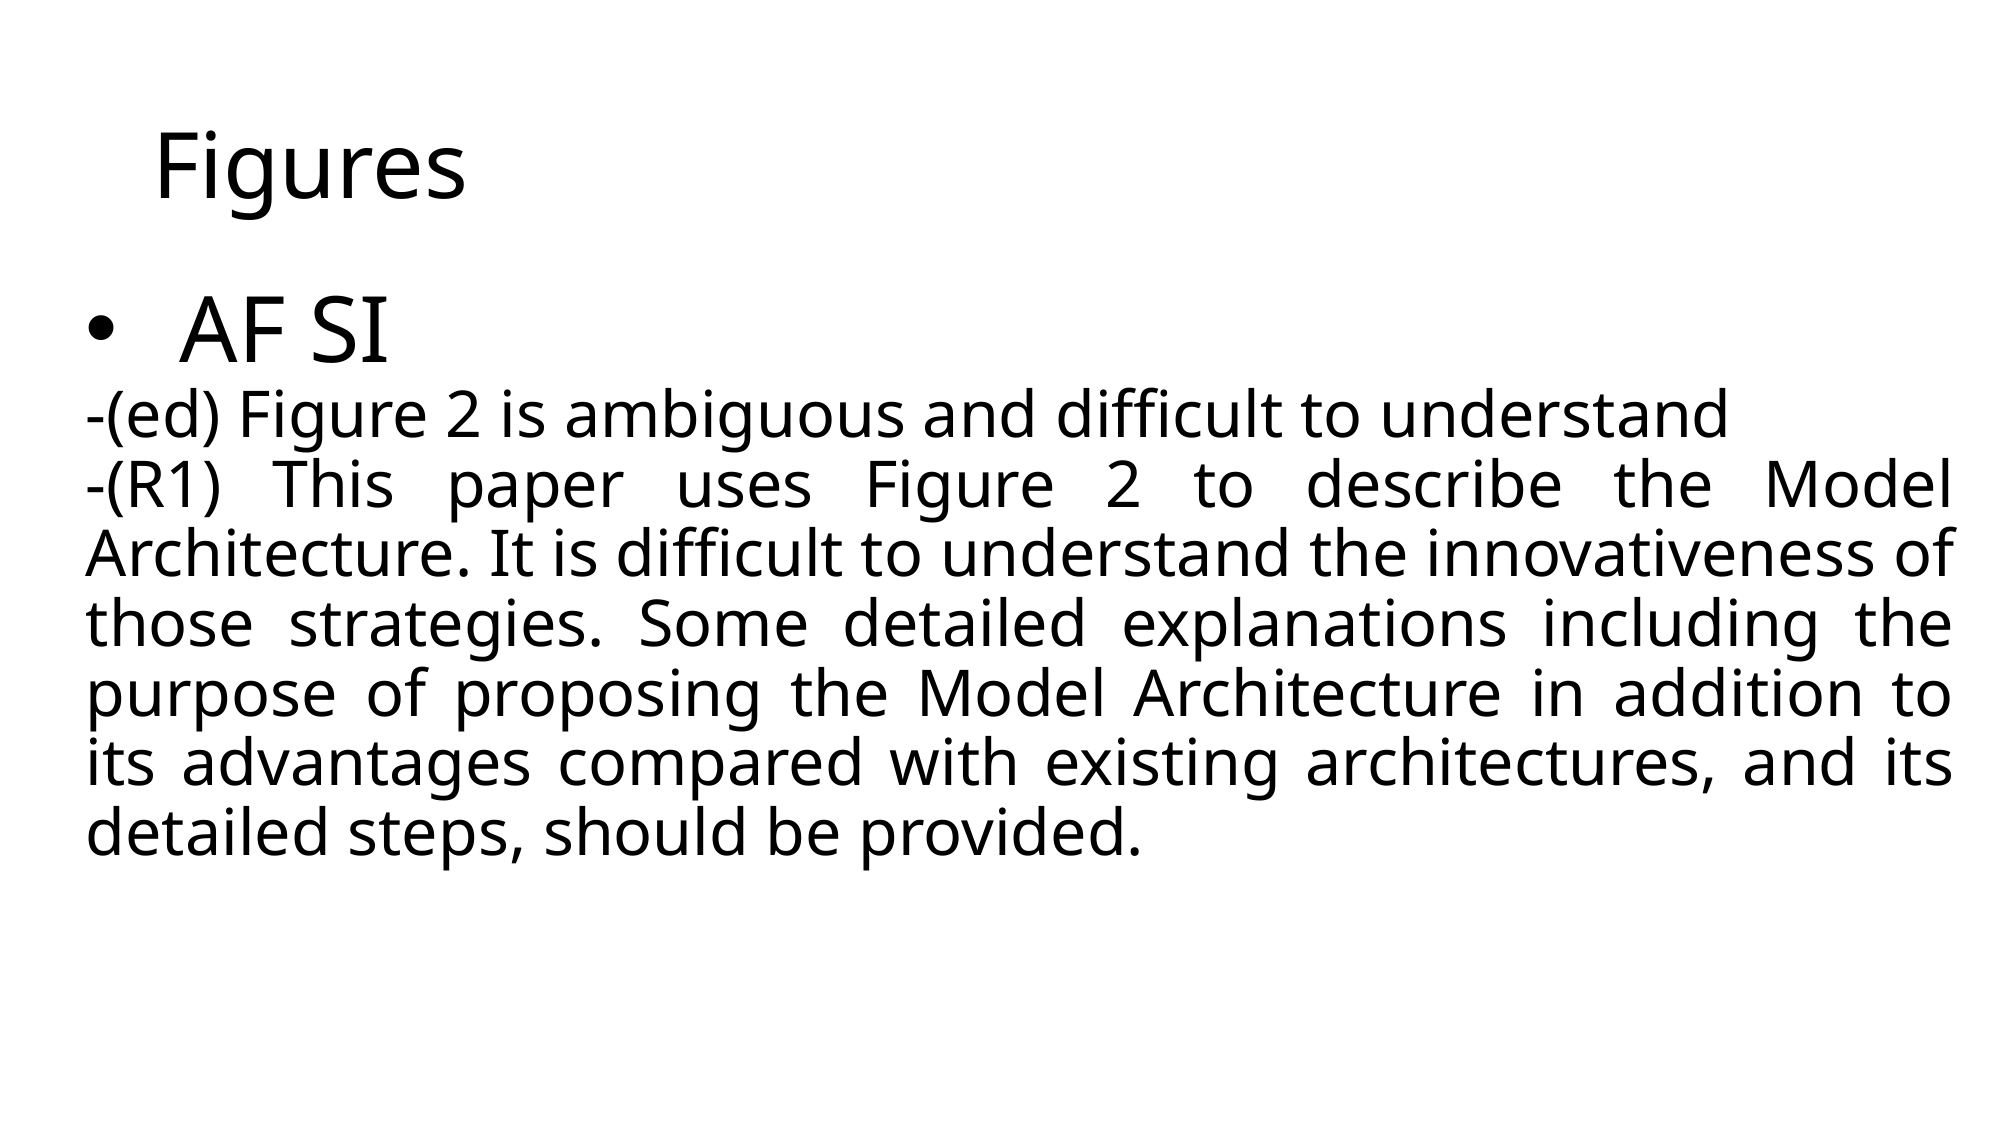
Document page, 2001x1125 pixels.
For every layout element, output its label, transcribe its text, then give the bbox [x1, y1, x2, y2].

text_box AF SI -(ed) Figure 2 is ambiguous and difficult to understand -(R1) This paper uses Figure 2 to describe the Model Architecture. It is difficult to understand the innovativeness of those strategies. Some detailed explanations including the purpose of proposing the Model Architecture in addition to its advantages compared with existing architectures, and its detailed steps, should be provided. [70, 265, 1971, 1086]
title Figures [137, 59, 1863, 265]
